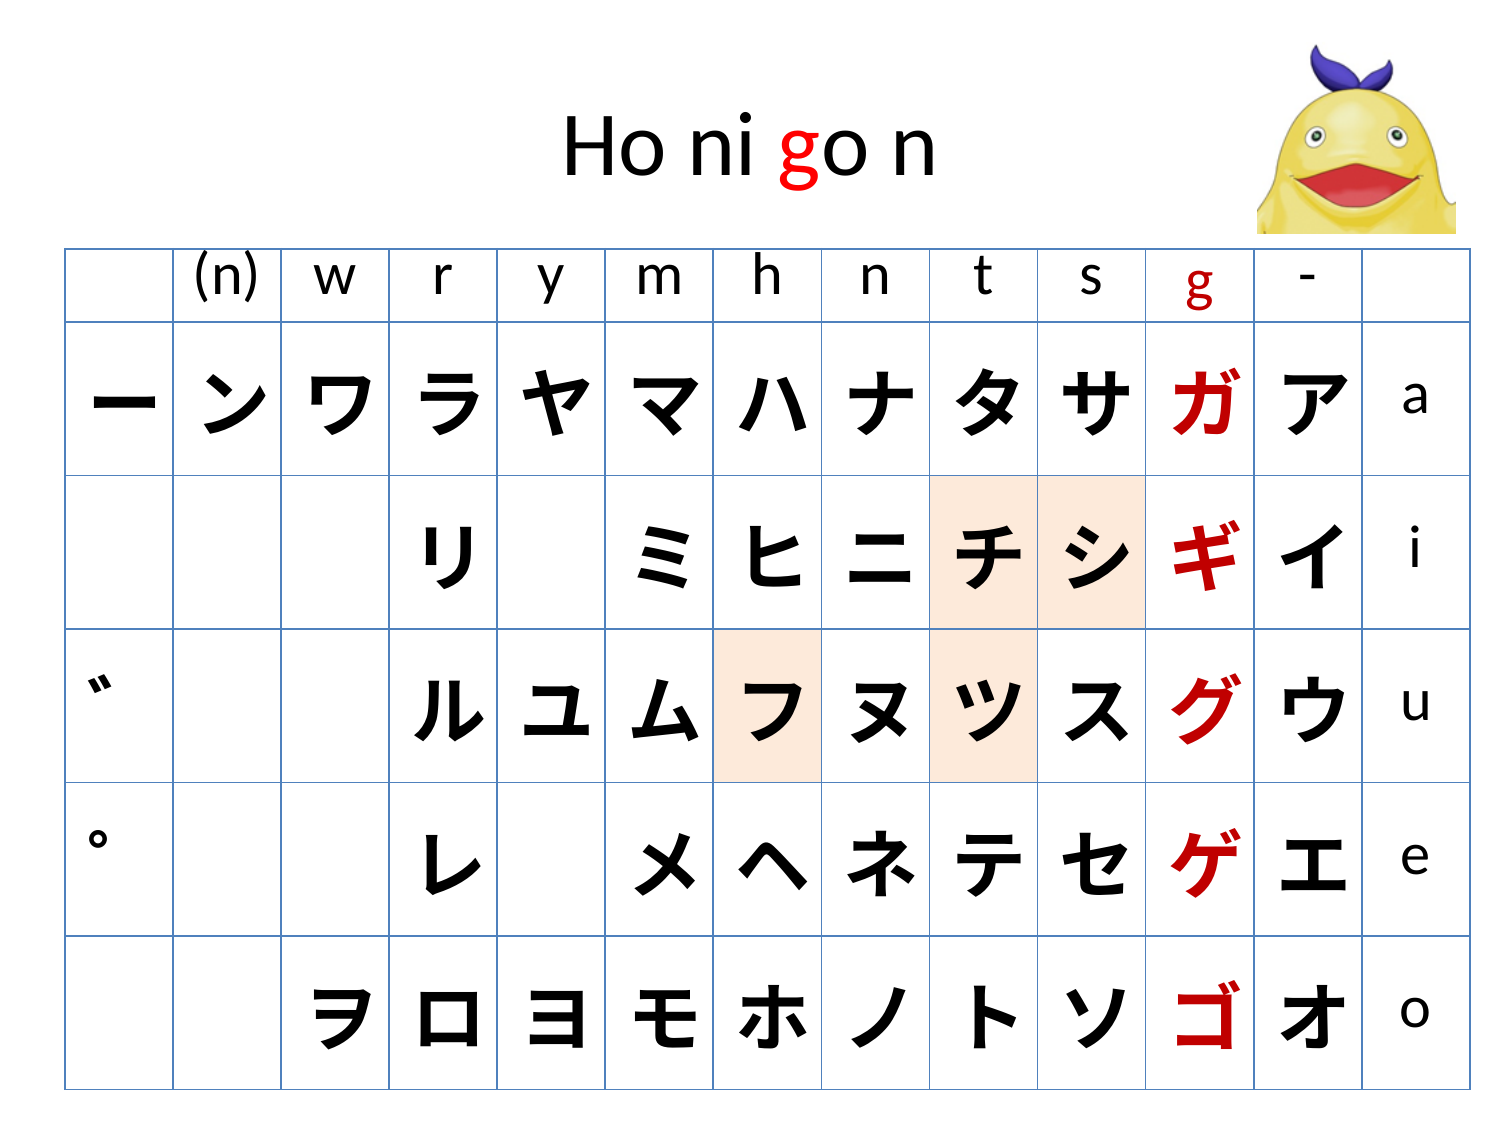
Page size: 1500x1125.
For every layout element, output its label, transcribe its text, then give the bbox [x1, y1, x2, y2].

table_cell サ [1038, 323, 1145, 475]
table_cell ワ [282, 323, 388, 475]
table_cell [174, 630, 280, 782]
table_cell エ [1255, 783, 1361, 935]
table_cell ツ [930, 630, 1037, 782]
table_cell ア [1255, 323, 1361, 475]
table_cell リ [390, 476, 496, 628]
table_cell メ [606, 783, 712, 935]
table_cell ギ [1146, 476, 1253, 628]
table_cell [498, 476, 604, 628]
table_header g [1146, 250, 1253, 321]
table_cell マ [606, 323, 712, 475]
table_cell [174, 783, 280, 935]
table_cell オ [1255, 937, 1361, 1089]
table_cell ヨ [498, 937, 604, 1089]
table_cell タ [930, 323, 1037, 475]
table_cell ヲ [282, 937, 388, 1089]
table_cell ゲ [1146, 783, 1253, 935]
table_cell [174, 476, 280, 628]
table_cell o [1363, 937, 1469, 1089]
table_cell ム [606, 630, 712, 782]
table_header [1363, 250, 1469, 321]
table_cell イ [1255, 476, 1361, 628]
table_header (n) [174, 250, 280, 321]
table_cell [498, 783, 604, 935]
table_cell フ [714, 630, 821, 782]
table_cell ロ [390, 937, 496, 1089]
table_cell ン [174, 323, 280, 475]
table_cell ウ [1255, 630, 1361, 782]
table_header w [282, 250, 388, 321]
table_cell ラ [390, 323, 496, 475]
table_cell [174, 937, 280, 1089]
table_cell ゛ [66, 630, 172, 782]
table_cell ミ [606, 476, 712, 628]
table_cell ガ [1146, 323, 1253, 475]
table_cell ゜ [66, 783, 172, 935]
table_header [66, 250, 172, 321]
table_header s [1038, 250, 1145, 321]
table_cell ハ [714, 323, 821, 475]
table_cell [66, 476, 172, 628]
table_cell ス [1038, 630, 1145, 782]
table_cell ゴ [1146, 937, 1253, 1089]
table_cell ヘ [714, 783, 821, 935]
table_cell レ [390, 783, 496, 935]
table_cell セ [1038, 783, 1145, 935]
table_cell ヒ [714, 476, 821, 628]
table_cell ノ [822, 937, 929, 1089]
title Ho ni go n [75, 45, 1253, 233]
picture [1257, 41, 1456, 235]
table_cell シ [1038, 476, 1145, 628]
table_header r [390, 250, 496, 321]
table_cell ニ [822, 476, 929, 628]
table_cell テ [930, 783, 1037, 935]
table_cell チ [930, 476, 1037, 628]
table_cell a [1363, 323, 1469, 475]
table_header m [606, 250, 712, 321]
table_cell [282, 630, 388, 782]
table_header n [822, 250, 929, 321]
table_cell モ [606, 937, 712, 1089]
table_cell ヌ [822, 630, 929, 782]
table_cell ヤ [498, 323, 604, 475]
table_header y [498, 250, 604, 321]
table_cell i [1363, 476, 1469, 628]
table_cell ル [390, 630, 496, 782]
table_header h [714, 250, 821, 321]
table_cell e [1363, 783, 1469, 935]
table_cell ソ [1038, 937, 1145, 1089]
table_cell [66, 937, 172, 1089]
table_header - [1255, 250, 1361, 321]
table_cell ト [930, 937, 1037, 1089]
table_cell [282, 476, 388, 628]
table_cell [282, 783, 388, 935]
table_cell グ [1146, 630, 1253, 782]
table_cell u [1363, 630, 1469, 782]
table_cell ホ [714, 937, 821, 1089]
table_cell ネ [822, 783, 929, 935]
table_cell ユ [498, 630, 604, 782]
table_header t [930, 250, 1037, 321]
table_cell ナ [822, 323, 929, 475]
table_cell ー [66, 323, 172, 475]
